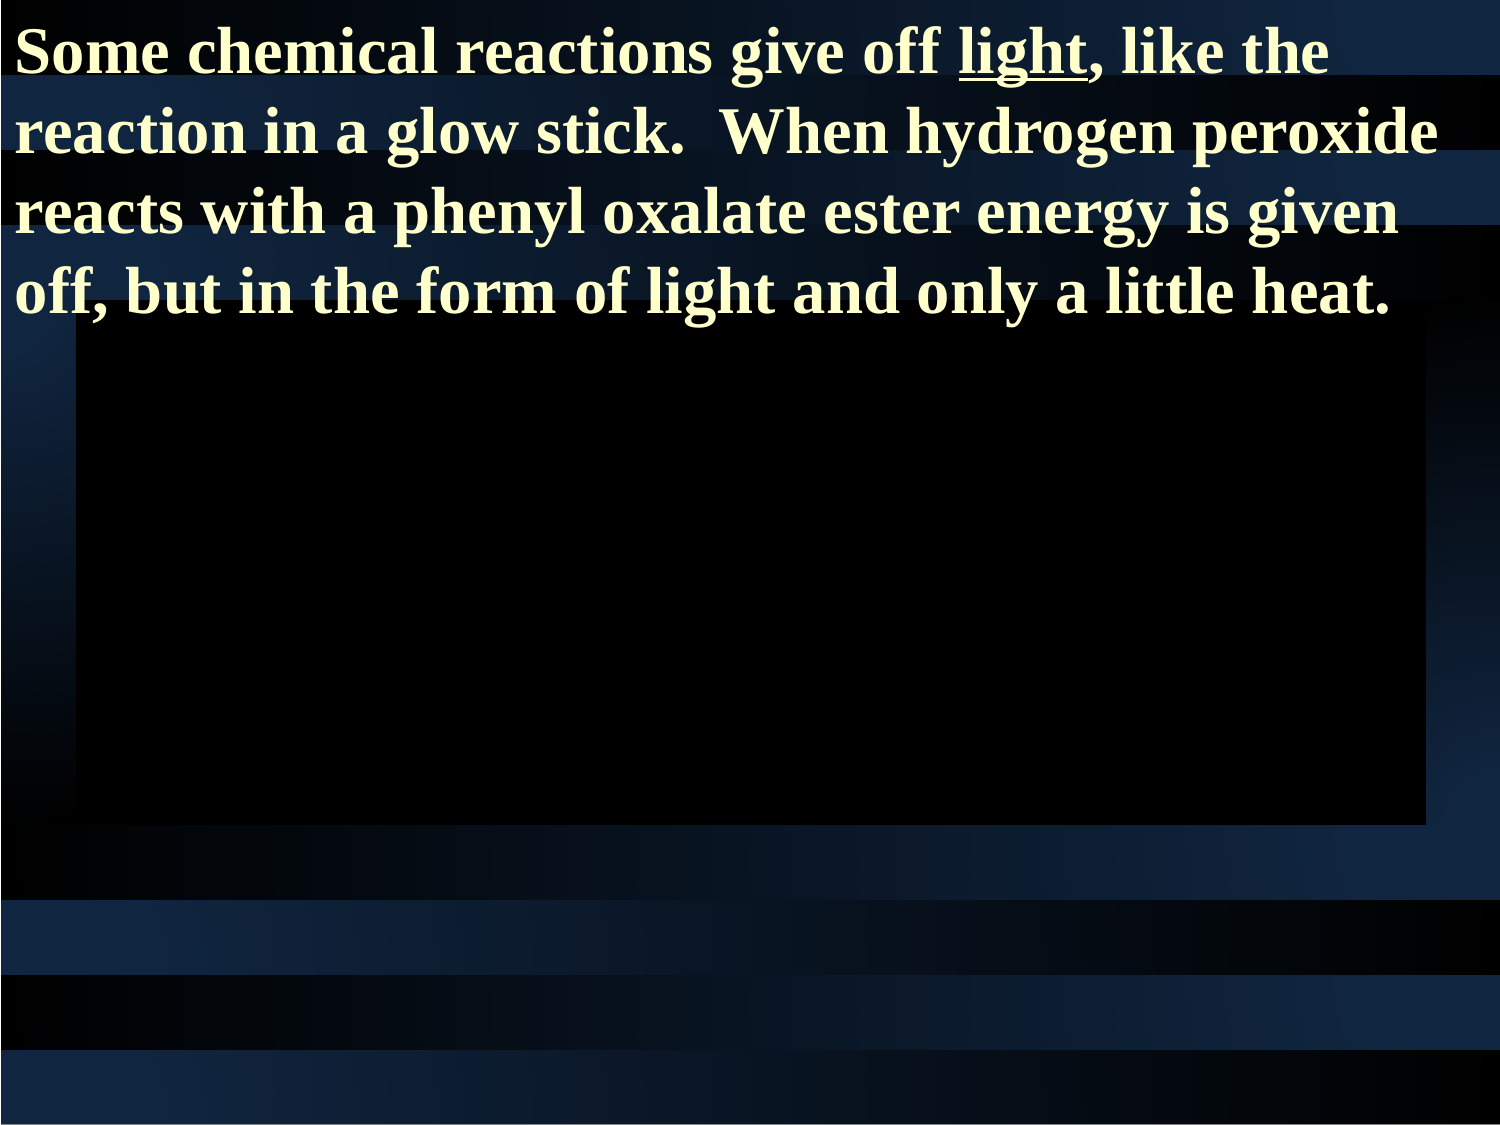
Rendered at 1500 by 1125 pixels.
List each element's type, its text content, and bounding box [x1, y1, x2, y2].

picture [0, 335, 1500, 1125]
text_box Some chemical reactions give off light, like the reaction in a glow stick. When hydrogen peroxide reacts with a phenyl oxalate ester energy is given off, but in the form of light and only a little heat. [0, 0, 1500, 335]
